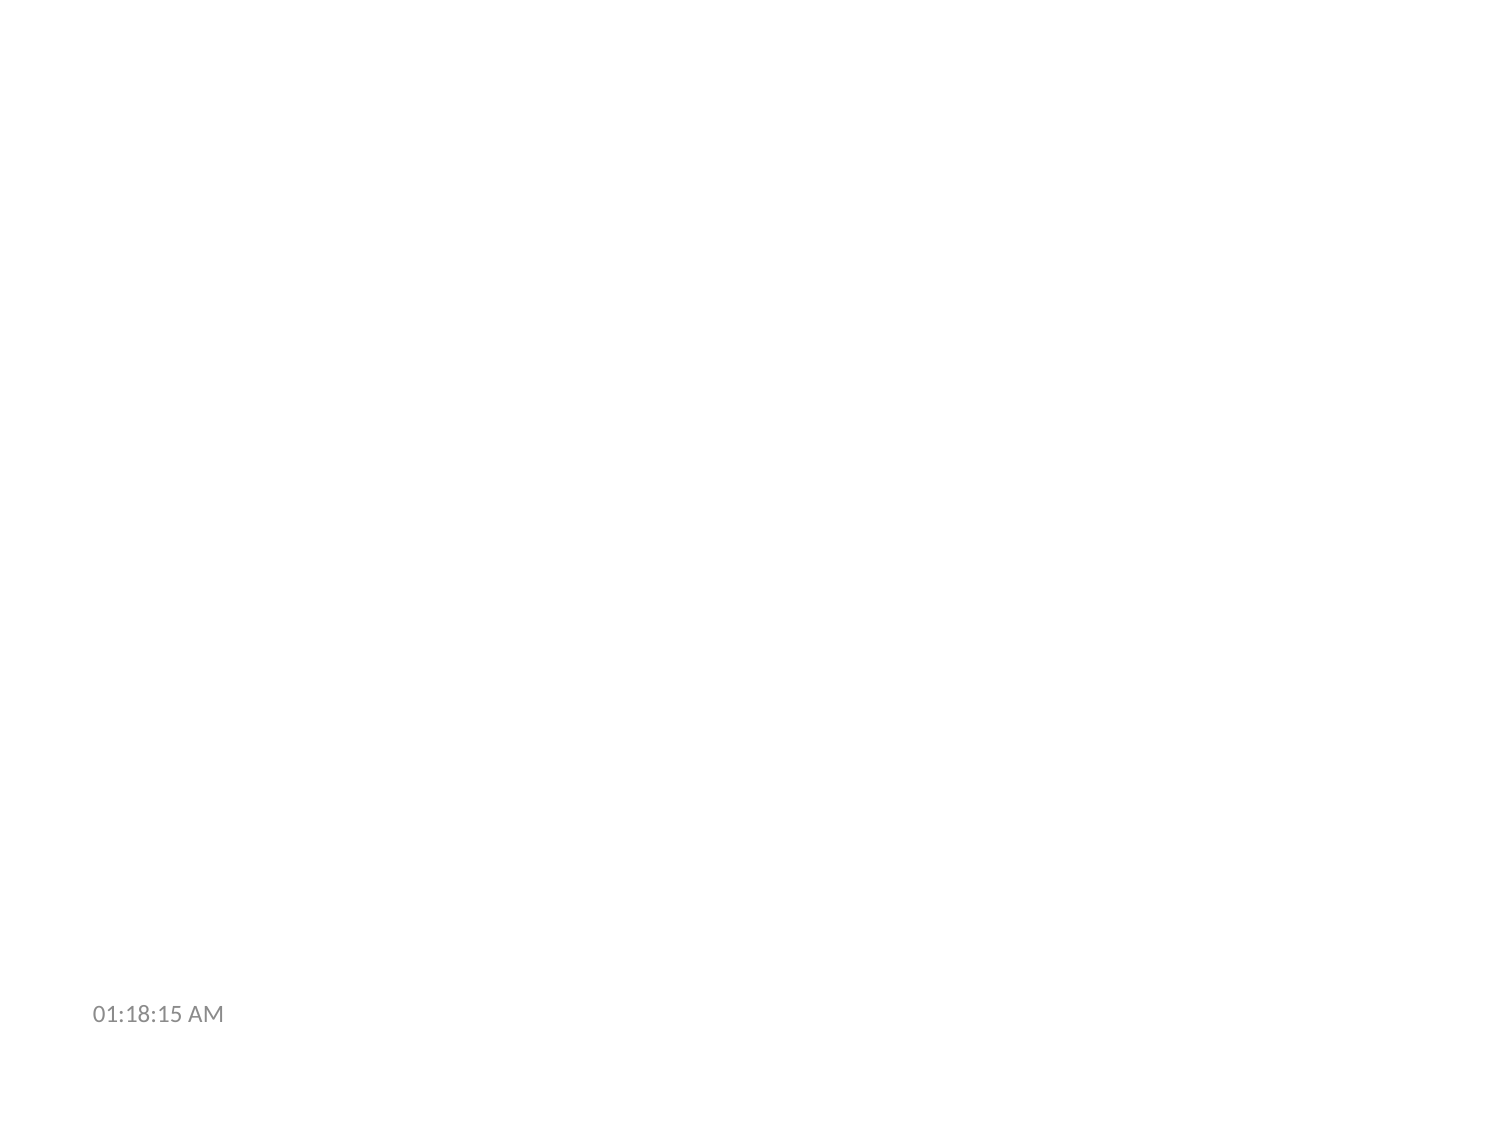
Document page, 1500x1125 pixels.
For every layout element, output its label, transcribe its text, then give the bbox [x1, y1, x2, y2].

text_box 3:35:09 PM [77, 982, 428, 1043]
